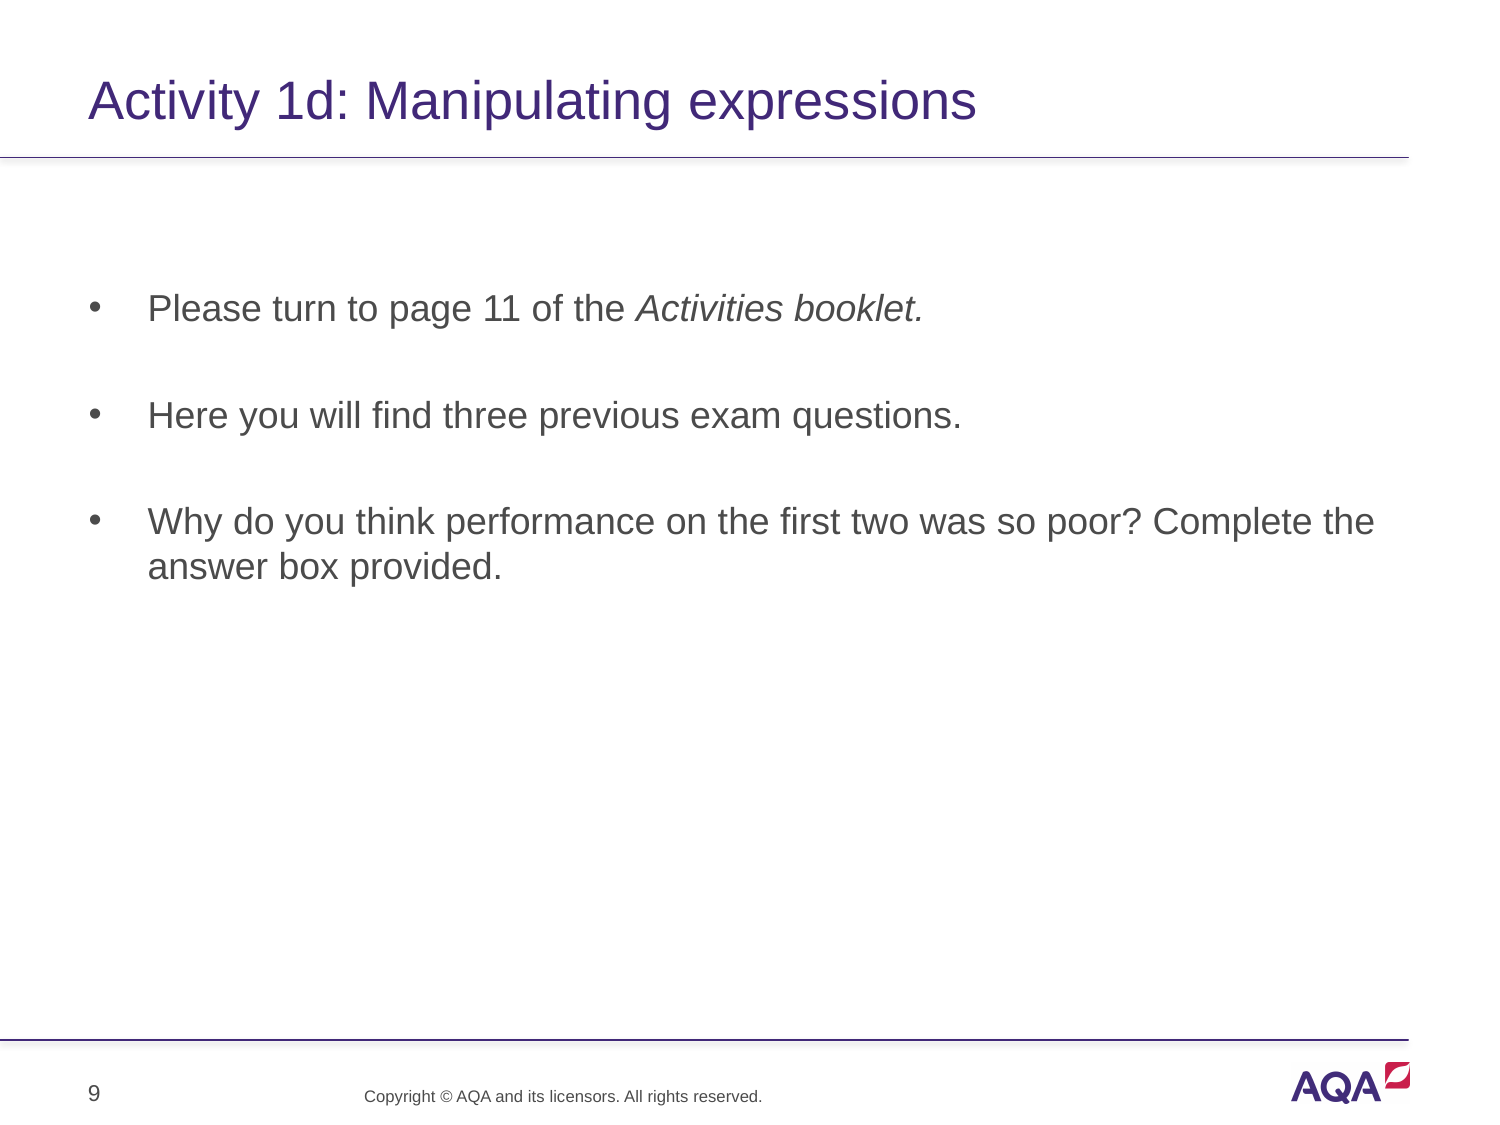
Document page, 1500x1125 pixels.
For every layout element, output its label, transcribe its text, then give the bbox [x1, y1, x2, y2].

title Activity 1d: Manipulating expressions [88, 72, 1409, 144]
list Please turn to page 11 of the Activities booklet. Here you will find three previous exam questions. Why do you think performance on the first two was so poor? Complete the answer box provided. [88, 284, 1409, 1007]
footer Copyright © AQA and its licensors. All rights reserved. [324, 1084, 764, 1124]
picture [1291, 1062, 1410, 1104]
slide_number 9 [72, 1062, 188, 1123]
